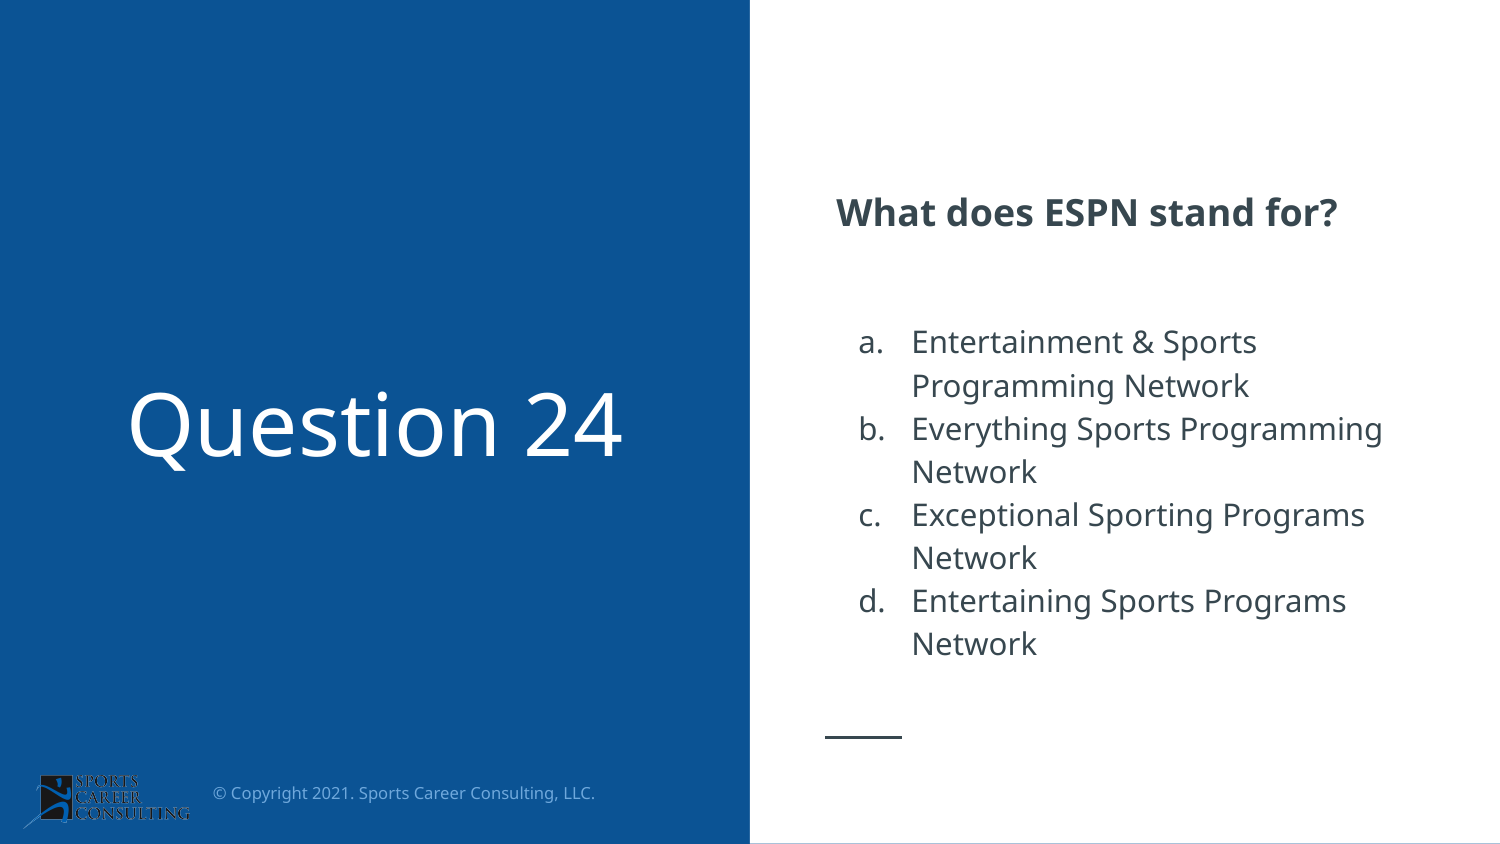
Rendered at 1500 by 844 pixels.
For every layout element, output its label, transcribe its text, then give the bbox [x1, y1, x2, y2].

list What does ESPN stand for? Entertainment & Sports Programming Network Everything Sports Programming Network Exceptional Sporting Programs Network Entertaining Sports Programs Network [821, 118, 1486, 725]
picture [22, 774, 190, 829]
title Question 24 [43, 298, 708, 546]
text_box © Copyright 2021. Sports Career Consulting, LLC. [197, 767, 750, 838]
